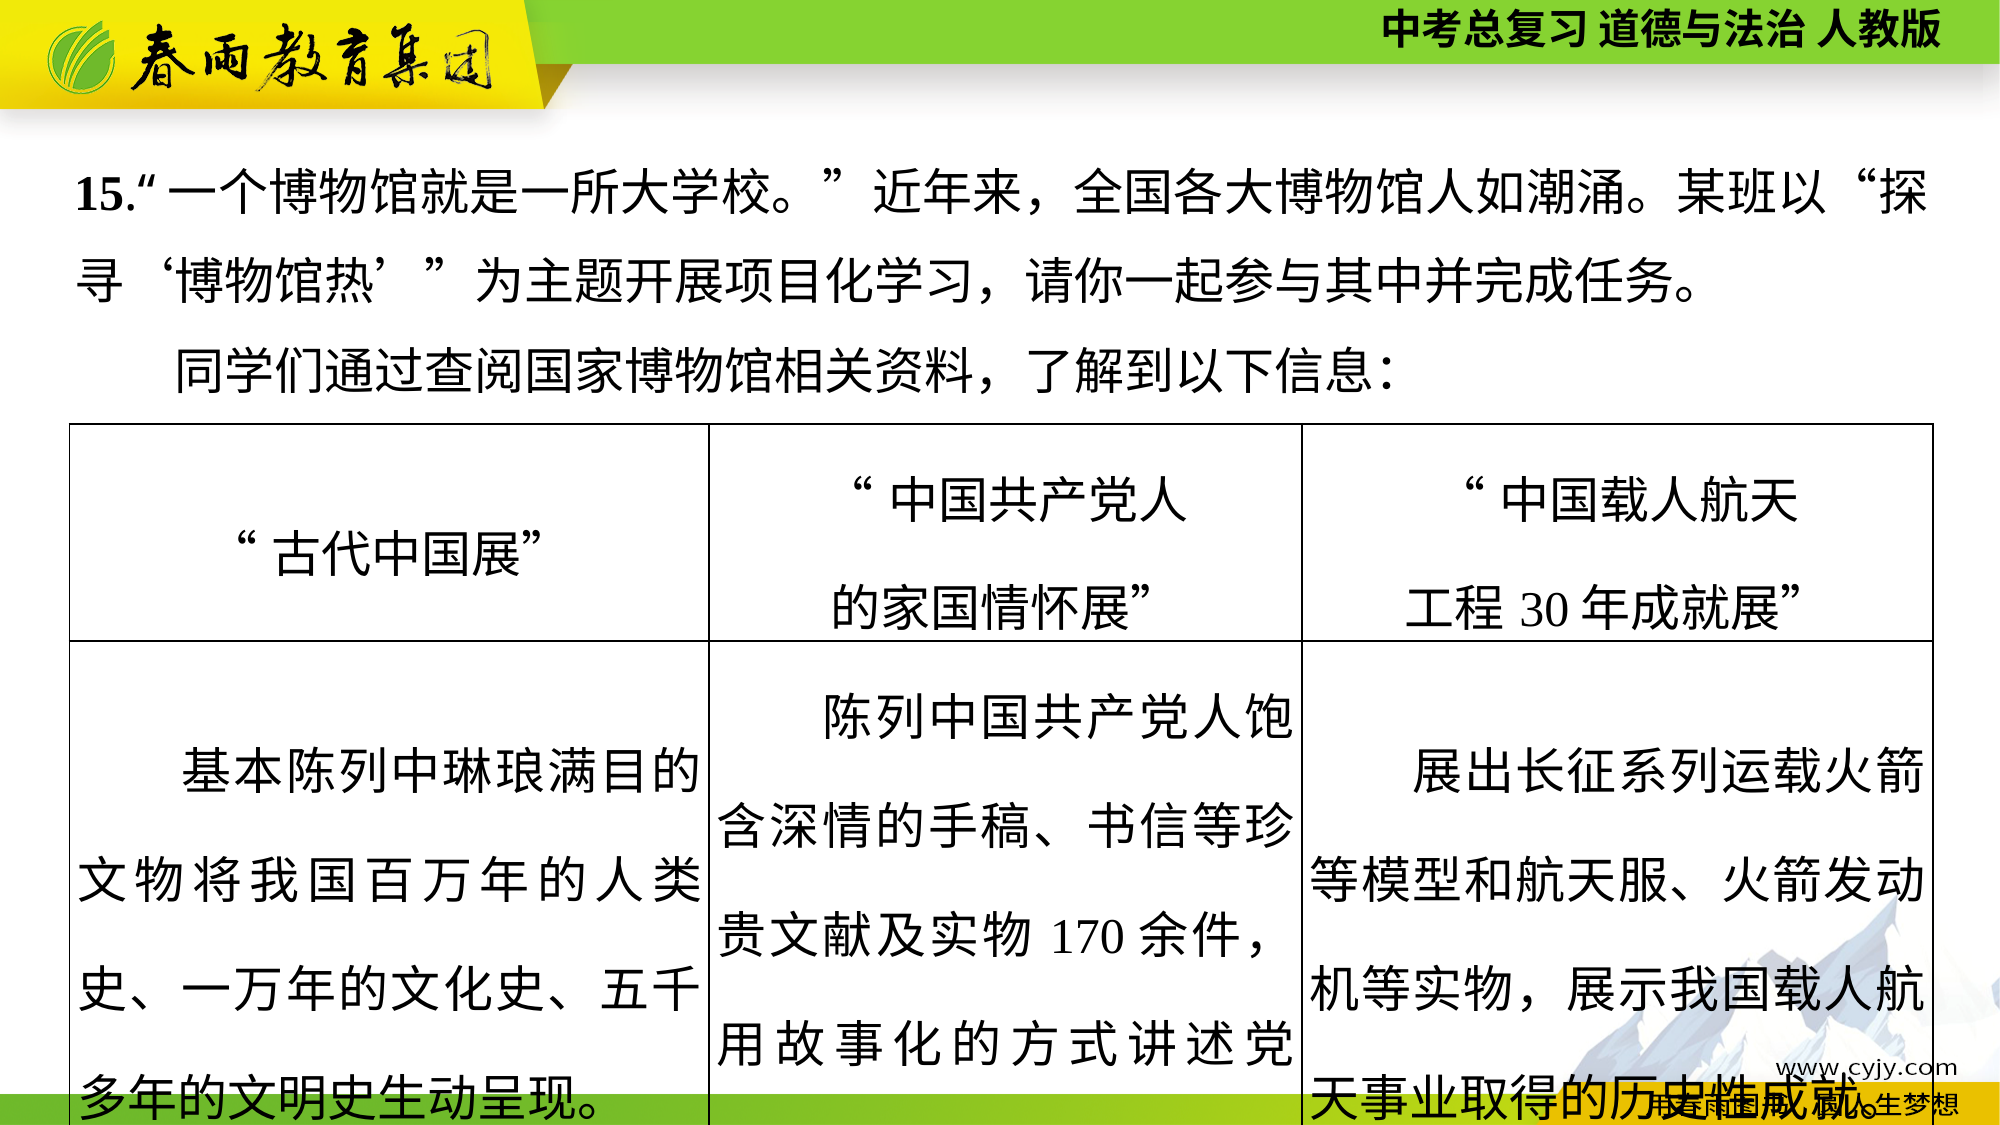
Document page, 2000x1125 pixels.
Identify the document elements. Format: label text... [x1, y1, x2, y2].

table_header “中国载人航天 工程30年成就展” [1303, 425, 1932, 640]
table_cell 基本陈列中琳琅满目的文物将我国百万年的人类史、一万年的文化史、五千多年的文明史生动呈现。 [70, 642, 708, 1125]
table_cell 展出长征系列运载火箭等模型和航天服、火箭发动机等实物，展示我国载人航天事业取得的历史性成就。 [1303, 642, 1932, 1125]
table_header “古代中国展” [70, 425, 708, 640]
picture [0, 0, 2000, 1125]
table_cell 陈列中国共产党人饱含深情的手稿、书信等珍贵文献及实物170余件，用故事化的方式讲述党史。 [710, 642, 1301, 1125]
list 15.“一个博物馆就是一所大学校。”近年来，全国各大博物馆人如潮涌。某班以“探寻‘博物馆热’”为主题开展项目化学习，请你一起参与其中并完成任务。 同学们通过查阅国家博物馆相关资料，了解到以下信息： [59, 122, 1944, 399]
table_header “中国共产党人 的家国情怀展” [710, 425, 1301, 640]
